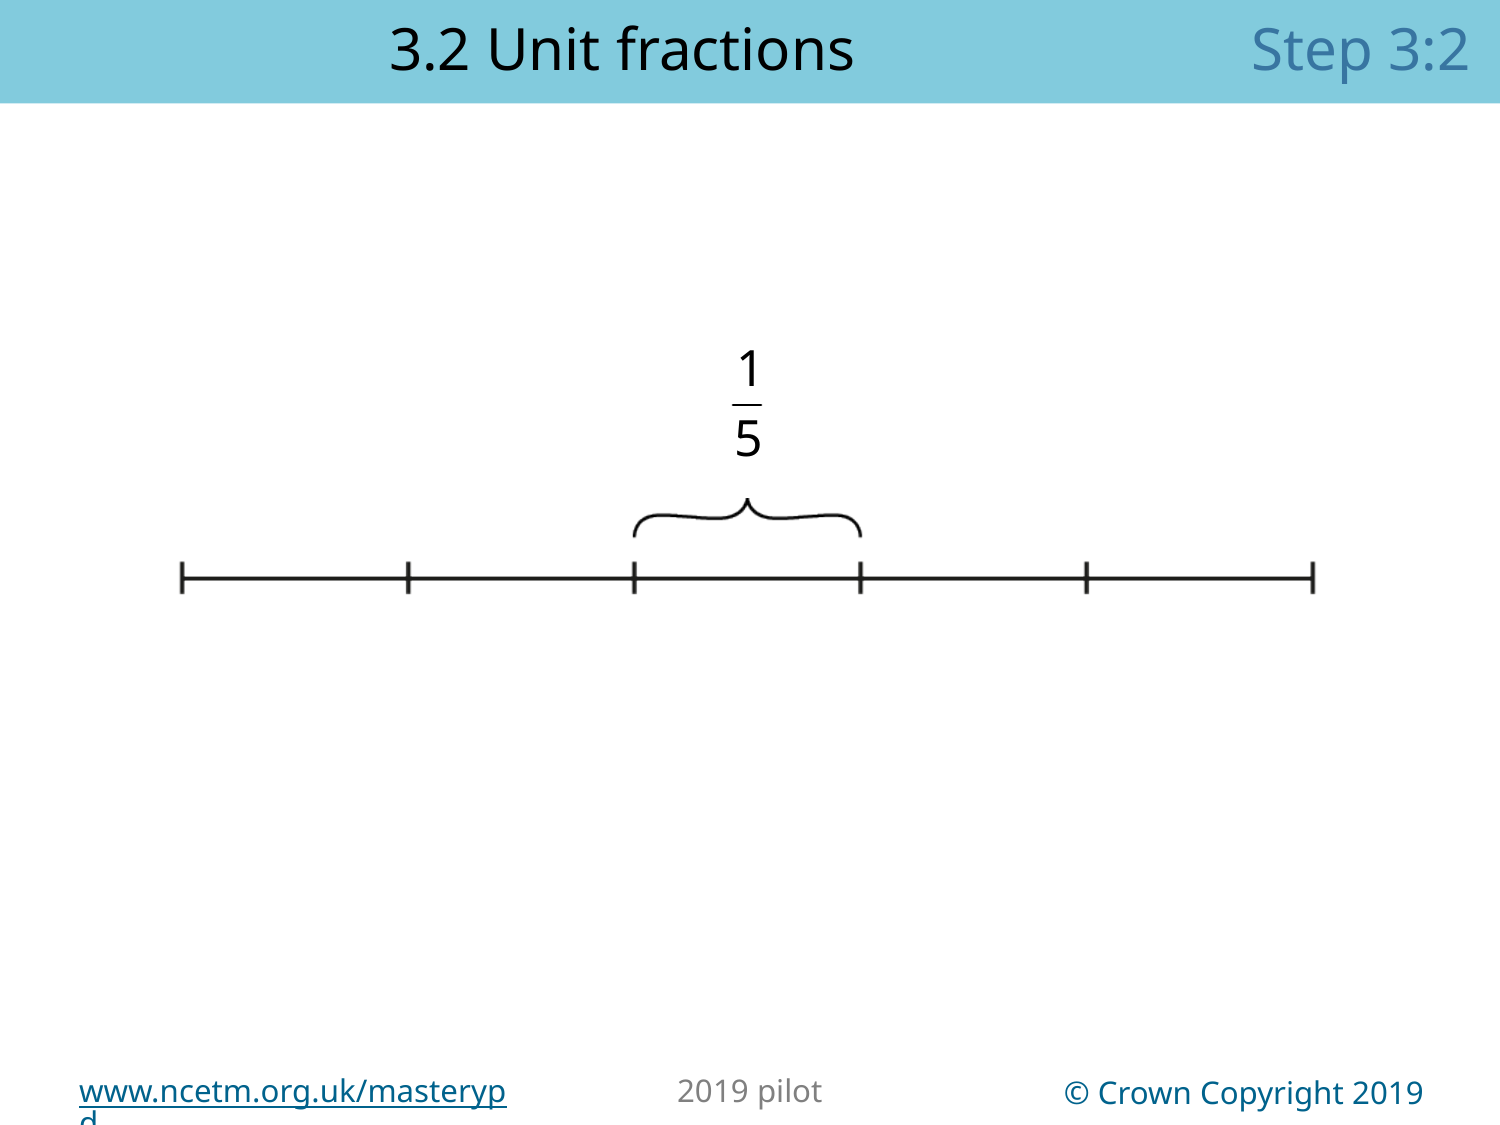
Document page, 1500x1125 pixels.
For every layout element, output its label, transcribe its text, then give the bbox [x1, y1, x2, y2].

picture [134, 498, 1366, 637]
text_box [728, 342, 767, 464]
list 3.2 Unit fractions Step 3:2 [0, 0, 1500, 104]
